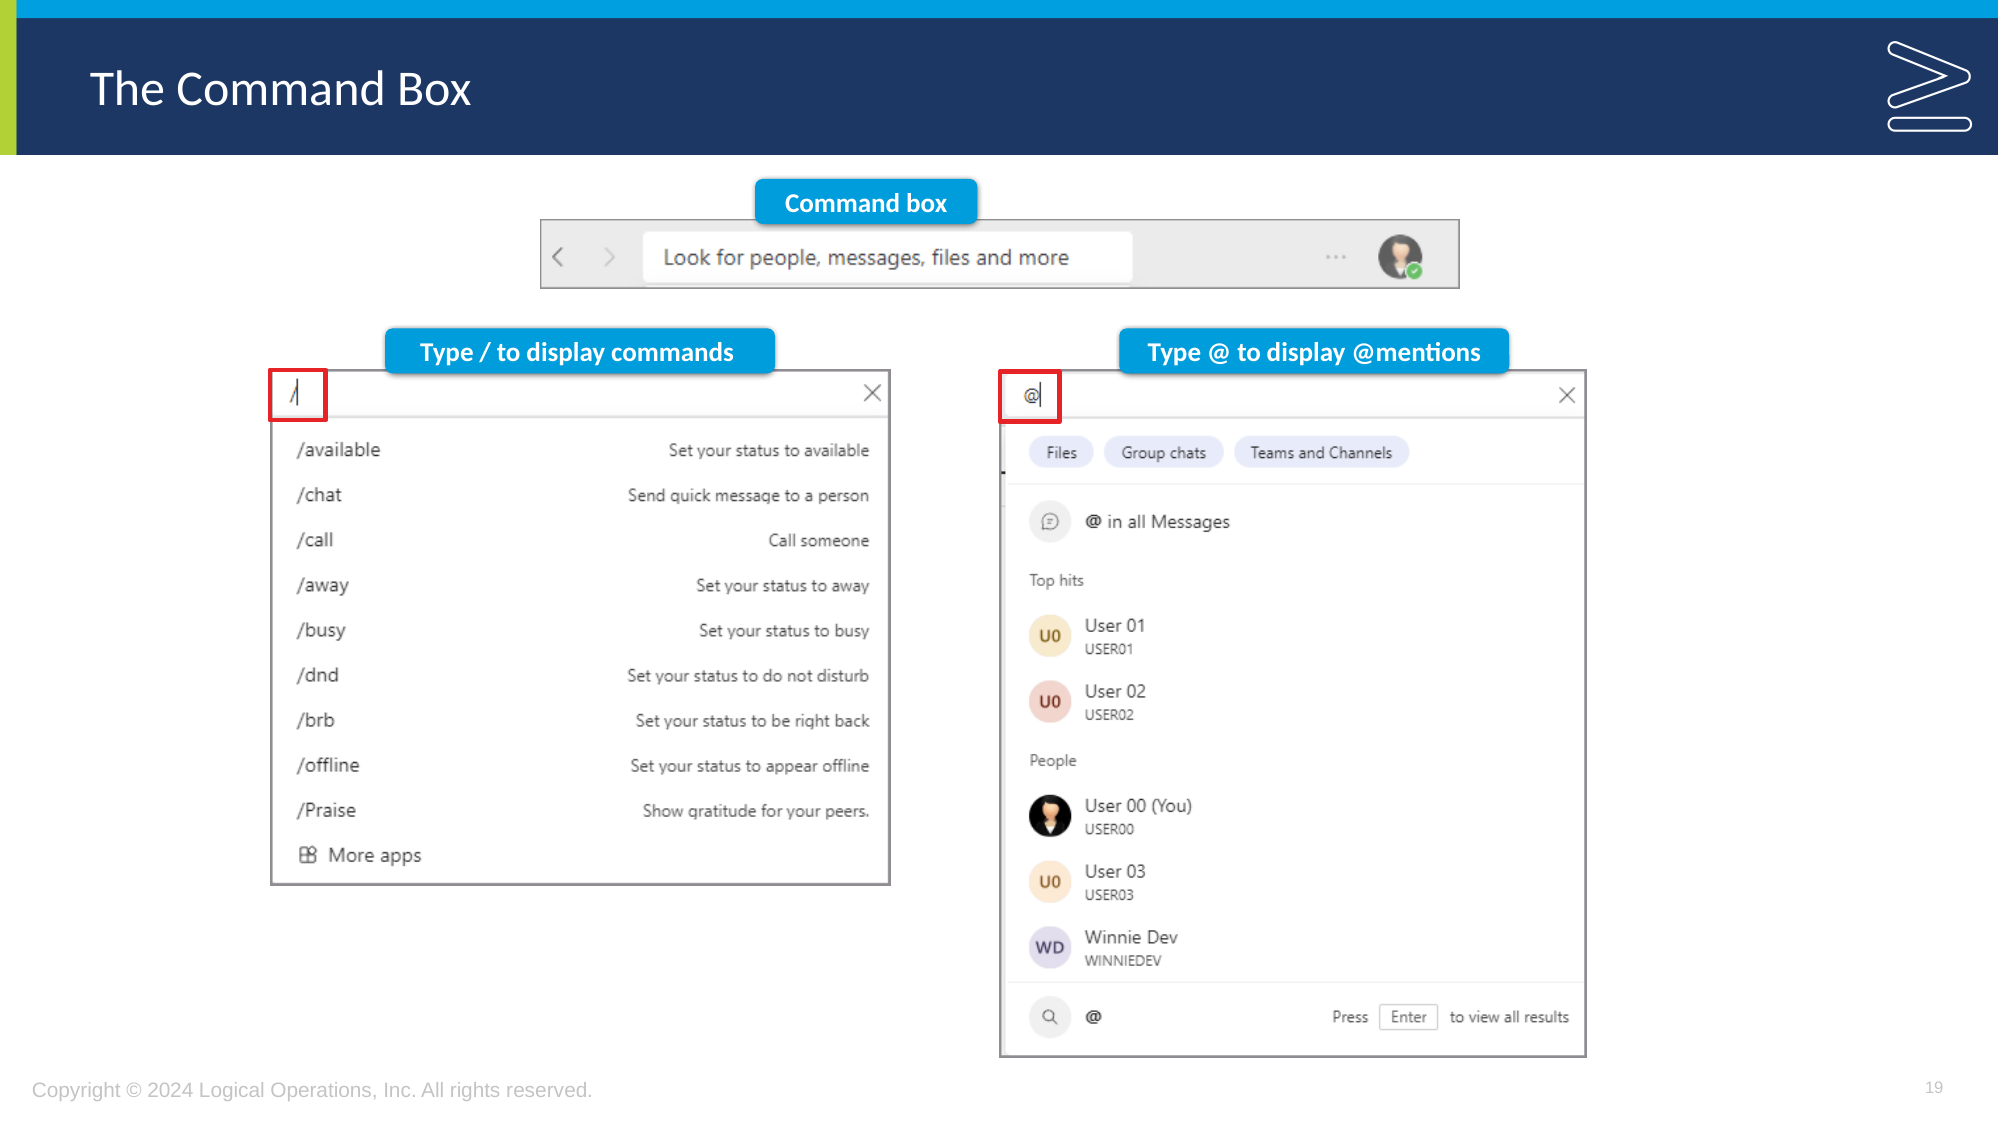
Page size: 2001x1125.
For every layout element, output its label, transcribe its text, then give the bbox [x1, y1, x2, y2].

picture [999, 369, 1587, 1058]
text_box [269, 369, 891, 887]
text_box Command box [755, 178, 978, 218]
text_box Type @ to display @mentions [1119, 328, 1510, 368]
text_box Type / to display commands [385, 328, 776, 368]
title The Command Box [74, 16, 1850, 155]
slide_number 19 [1491, 1057, 1959, 1118]
picture [0, 0, 74, 155]
picture [1850, 19, 1998, 155]
picture [540, 219, 1460, 289]
